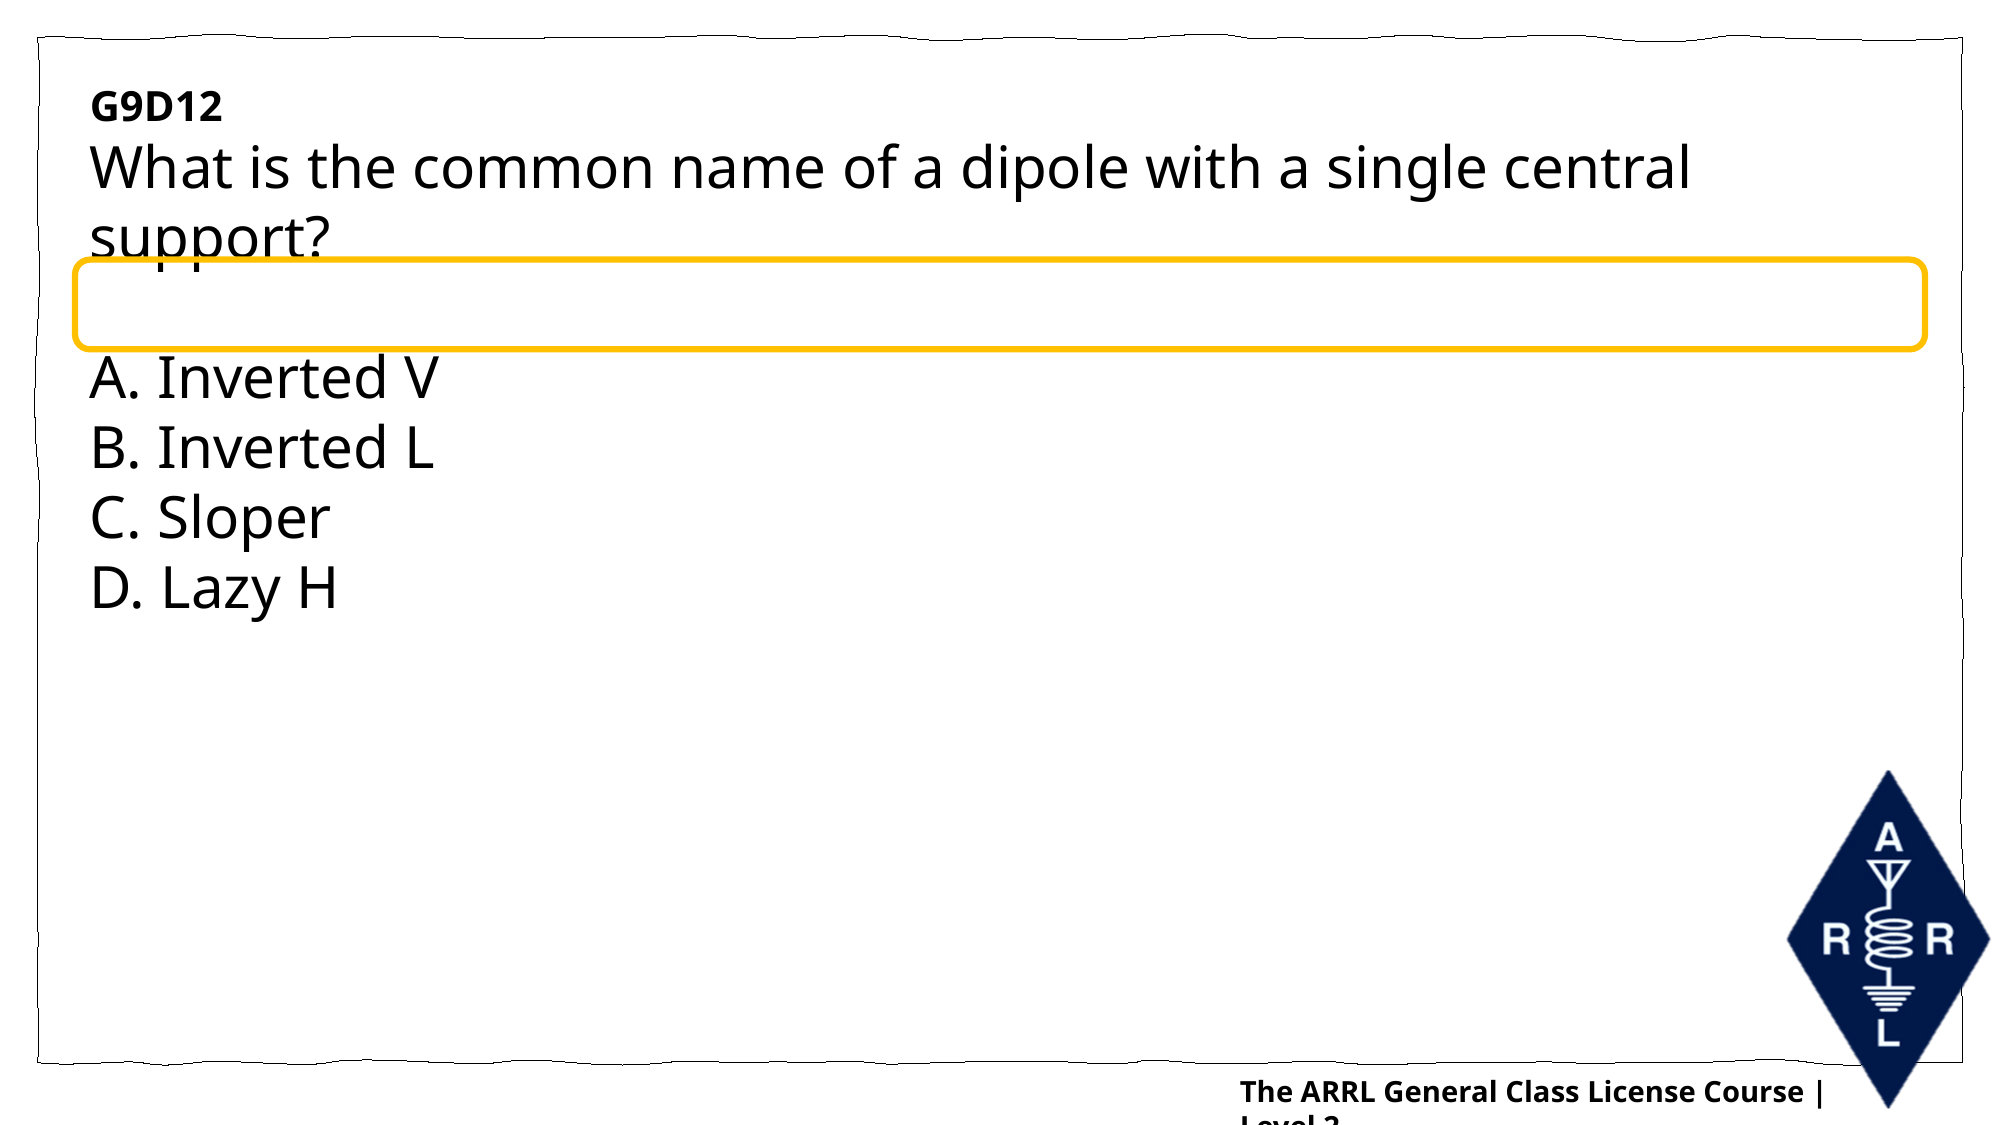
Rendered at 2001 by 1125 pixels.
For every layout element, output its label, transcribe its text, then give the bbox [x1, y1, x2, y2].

picture [1773, 752, 1999, 1125]
text_box G9D12 What is the common name of a dipole with a single central support? A. Inverted V B. Inverted L C. Sloper D. Lazy H [75, 343, 1850, 628]
text_box G9D12 What is the common name of a dipole with a single central support? A. Inverted V B. Inverted L C. Sloper D. Lazy H [75, 72, 1850, 266]
text_box [73, 258, 1927, 351]
